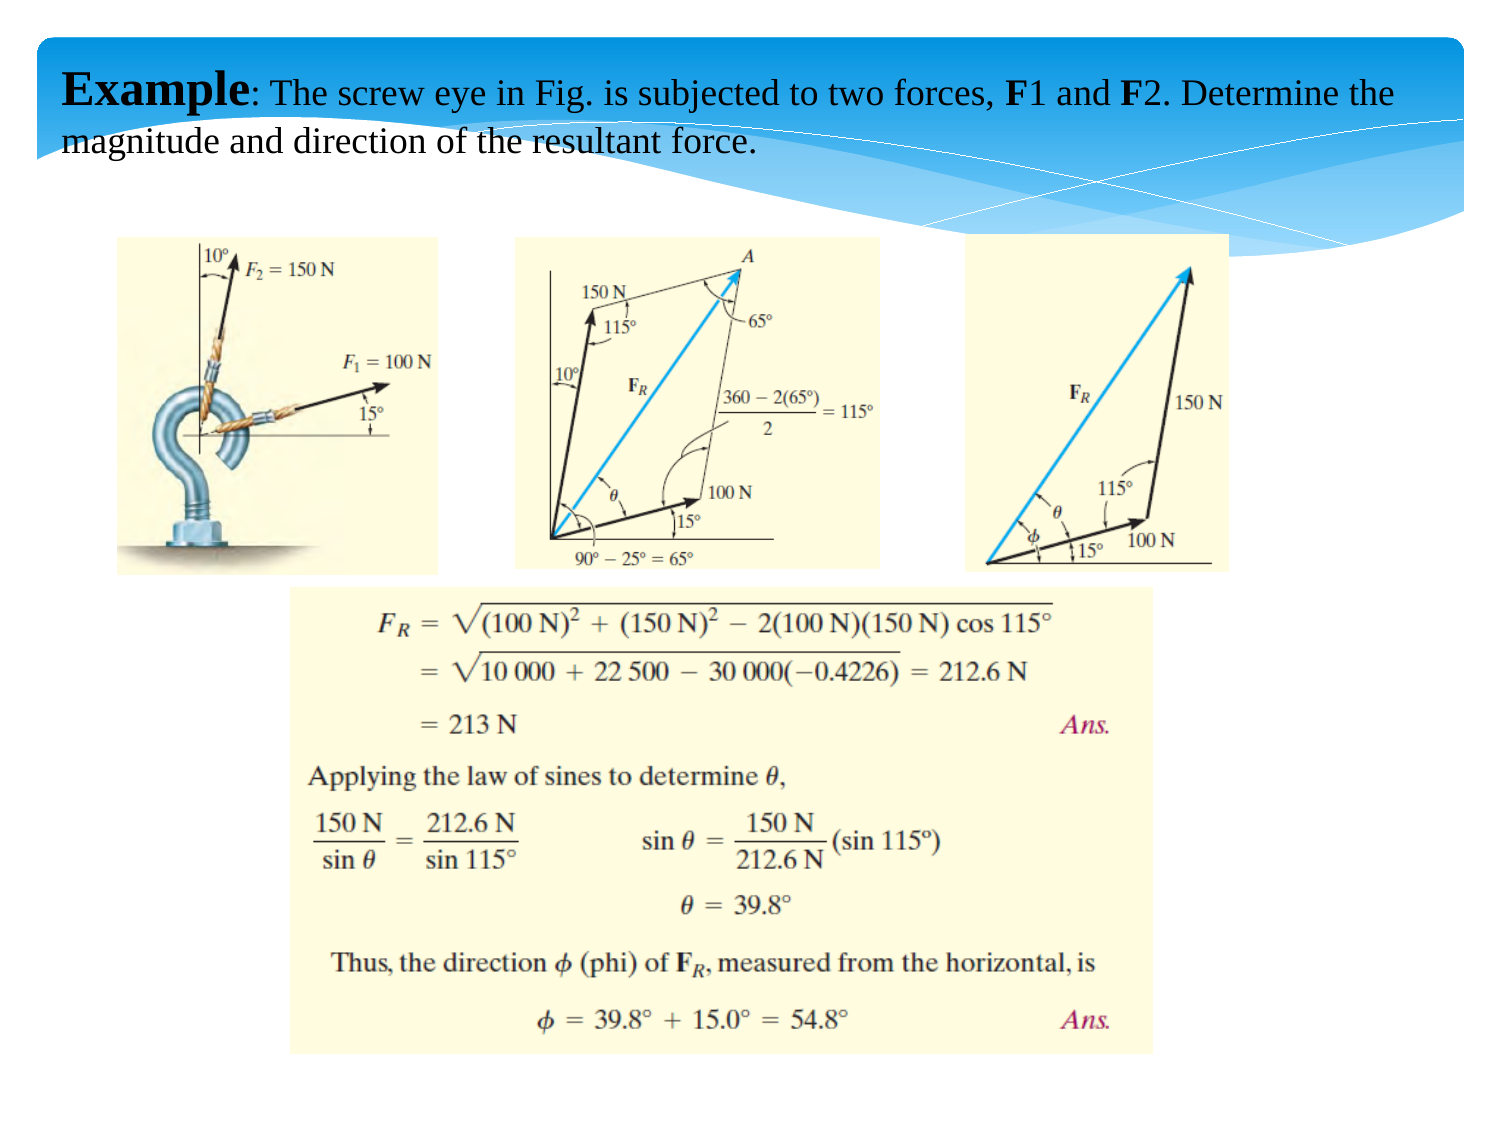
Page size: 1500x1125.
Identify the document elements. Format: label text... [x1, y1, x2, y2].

picture [515, 237, 881, 569]
text_box Example: The screw eye in Fig. is subjected to two forces, F1 and F2. Determine the magnitude and direction of the resultant force. [46, 48, 1435, 169]
picture [116, 237, 438, 575]
picture [965, 234, 1229, 572]
picture [290, 587, 1154, 1055]
